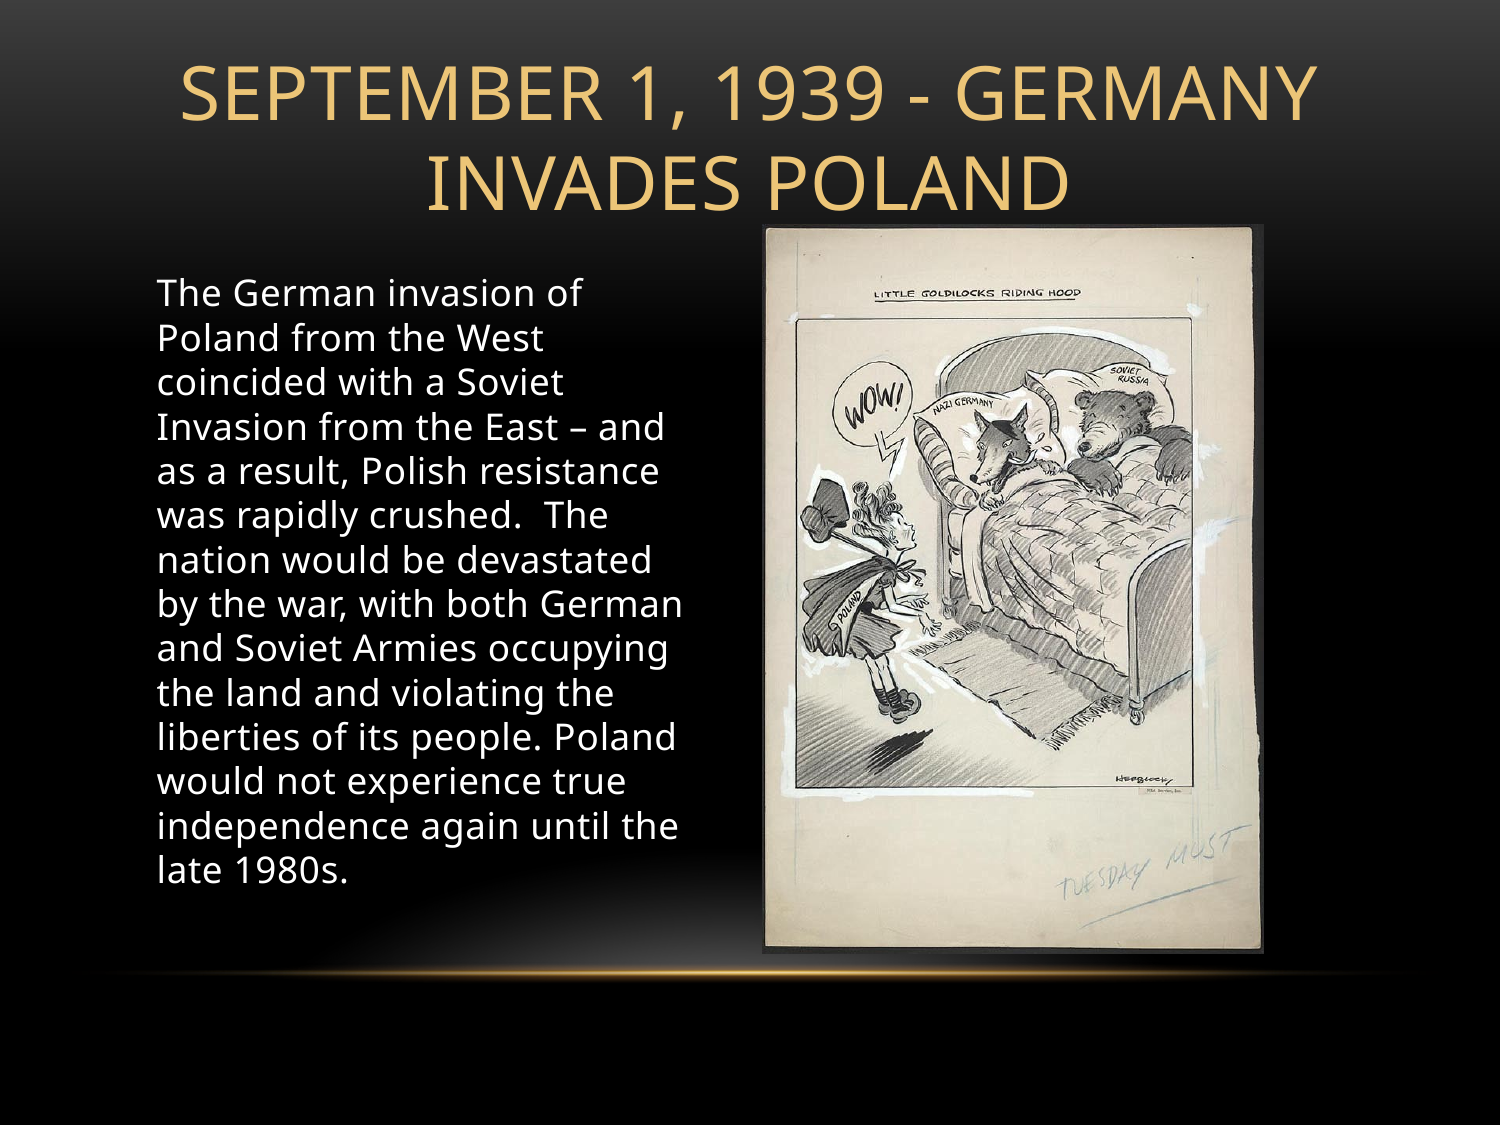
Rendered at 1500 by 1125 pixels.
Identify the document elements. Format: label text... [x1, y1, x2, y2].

title September 1, 1939 - Germany invades Poland [99, 45, 1400, 233]
list The German invasion of Poland from the West coincided with a Soviet Invasion from the East – and as a result, Polish resistance was rapidly crushed. The nation would be devastated by the war, with both German and Soviet Armies occupying the land and violating the liberties of its people. Poland would not experience true independence again until the late 1980s. [99, 262, 713, 938]
picture [0, 0, 1500, 1125]
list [762, 224, 1264, 954]
